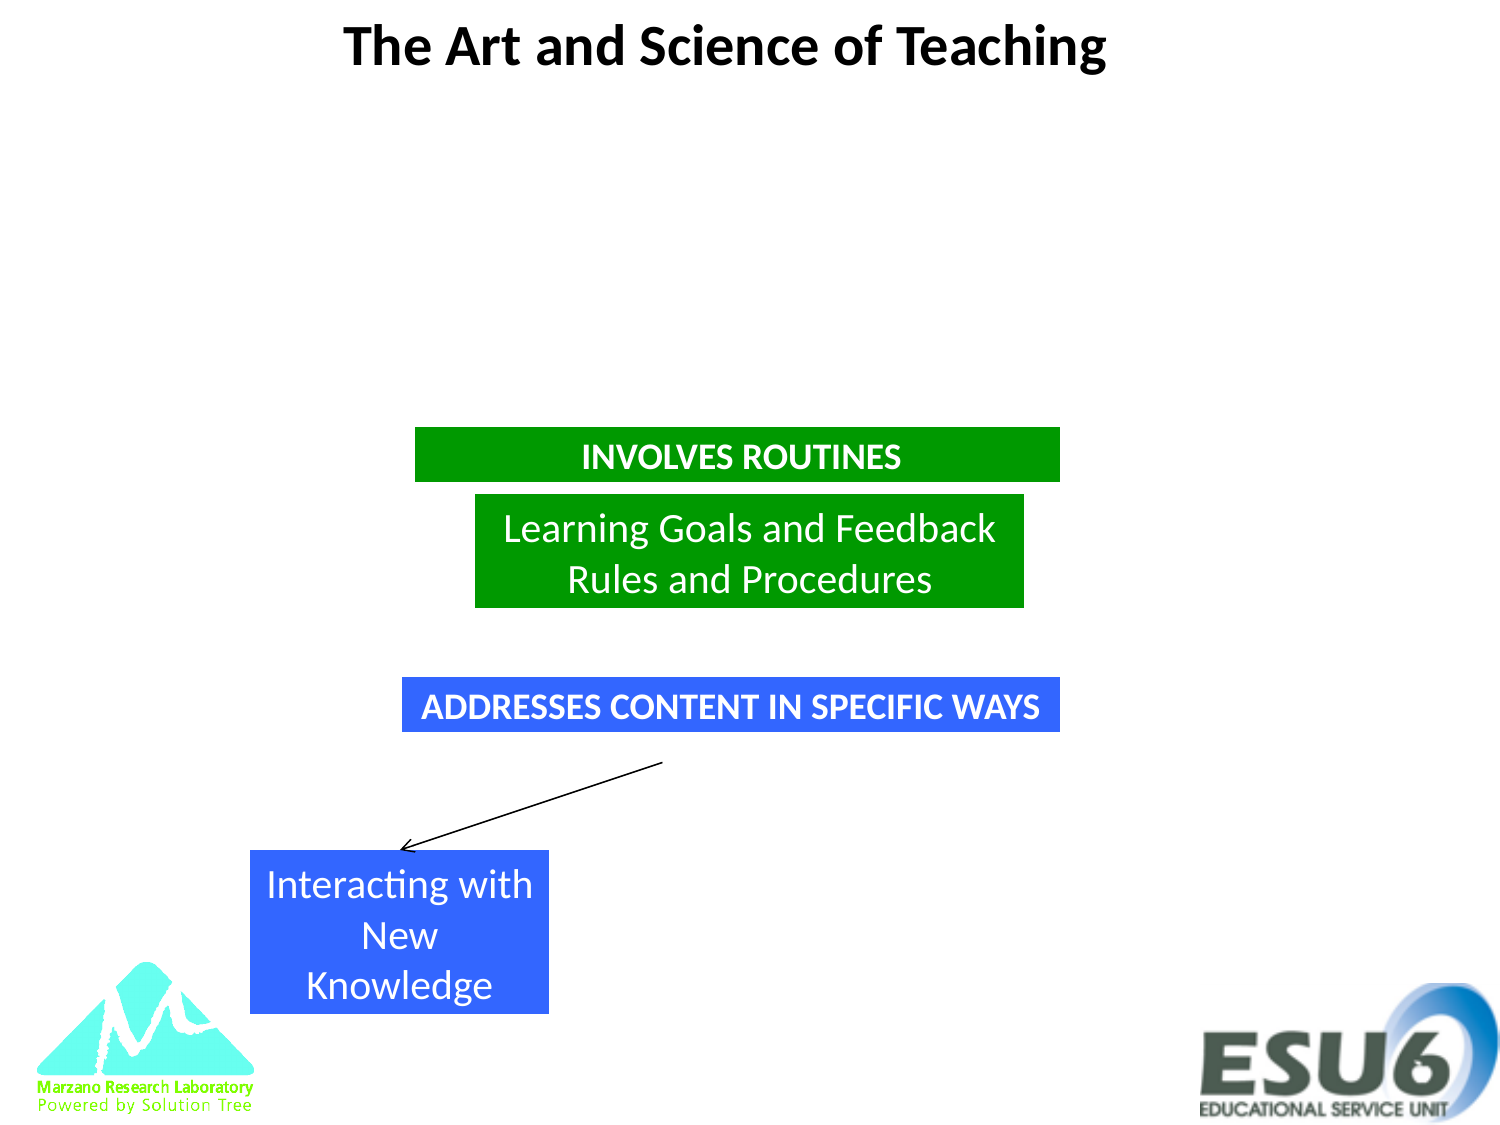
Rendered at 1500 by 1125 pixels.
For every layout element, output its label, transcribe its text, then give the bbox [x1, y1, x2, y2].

picture [37, 962, 254, 1114]
text_box Learning Goals and Feedback Rules and Procedures [474, 493, 1025, 609]
text_box ADDRESSES CONTENT IN SPECIFIC WAYS [399, 674, 1063, 735]
text_box Interacting with New Knowledge [249, 849, 550, 1015]
picture [1200, 983, 1500, 1125]
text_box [399, 762, 663, 851]
text_box INVOLVES ROUTINES [412, 424, 1063, 485]
text_box The Art and Science of Teaching [124, 0, 1325, 184]
